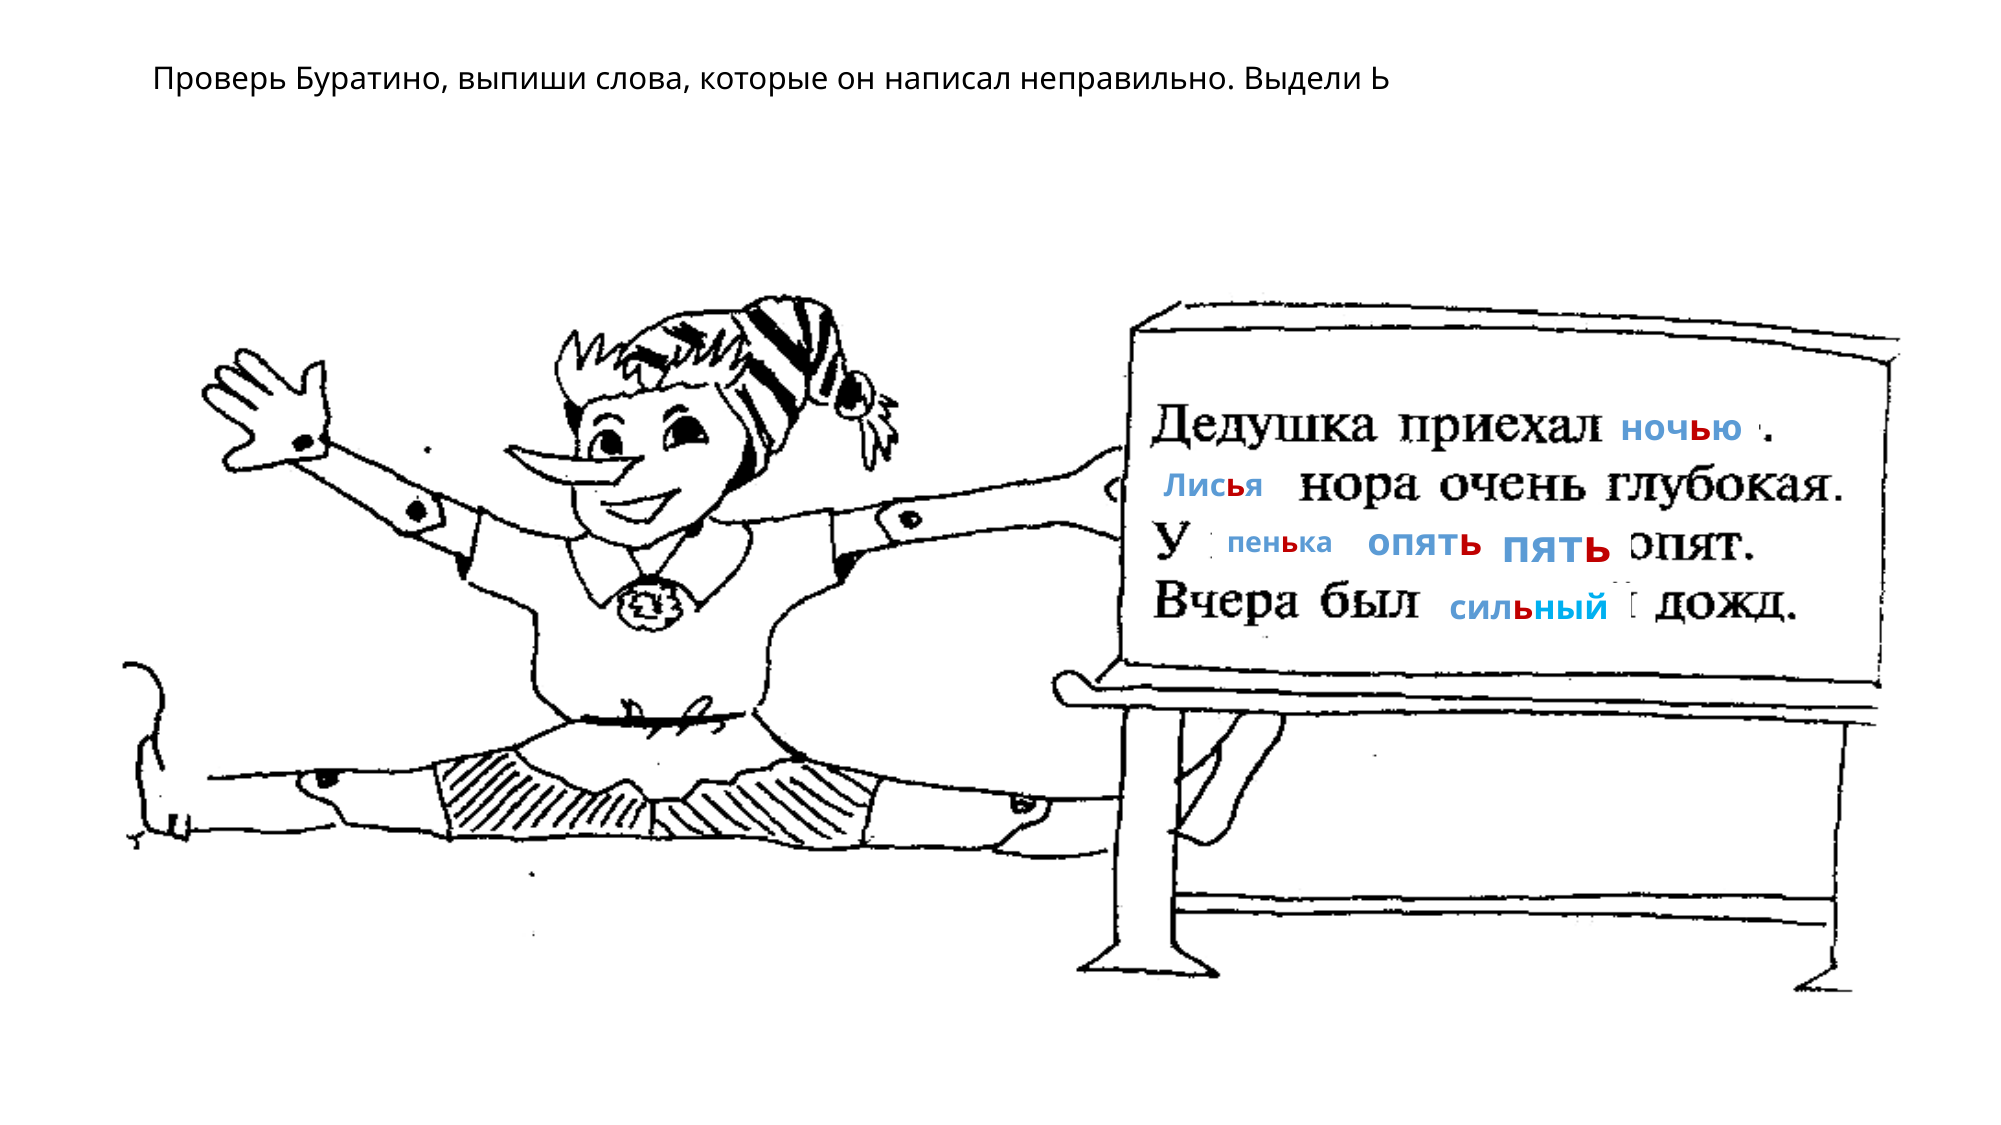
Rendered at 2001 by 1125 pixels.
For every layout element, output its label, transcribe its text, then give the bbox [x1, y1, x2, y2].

picture [68, 291, 1939, 1004]
text_box Проверь Буратино, выпиши слова, которые он написал неправильно. Выдели Ь [137, 40, 1921, 119]
